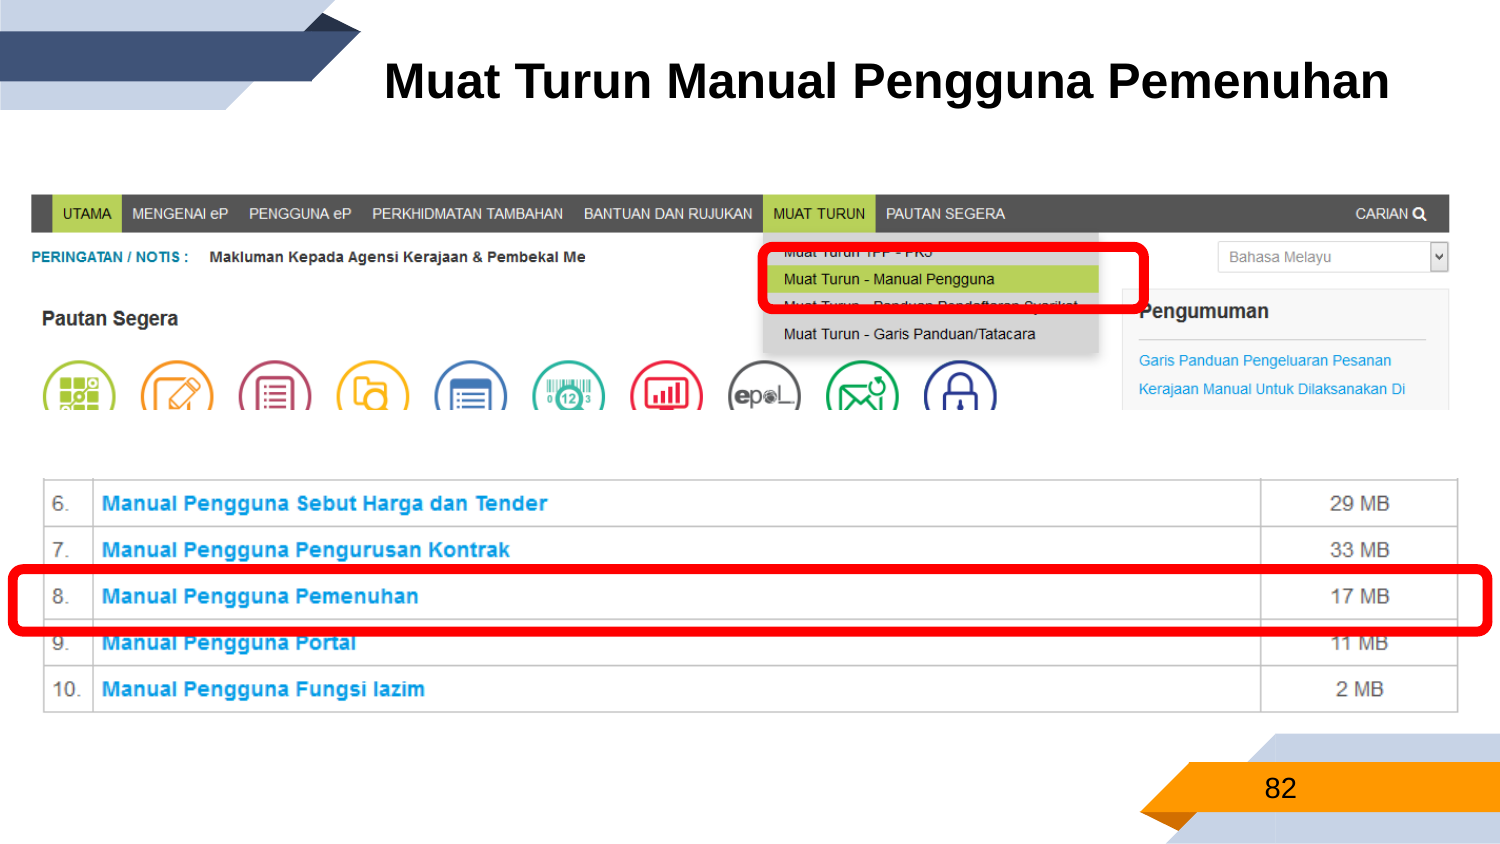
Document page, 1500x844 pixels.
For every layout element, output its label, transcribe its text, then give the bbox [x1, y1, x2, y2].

text_box [1479, 567, 1490, 634]
text_box Muat Turun Manual Pengguna Pemenuhan [323, 45, 1452, 111]
picture [24, 184, 1463, 410]
picture [12, 478, 1475, 723]
slide_number 82 [1249, 760, 1494, 813]
